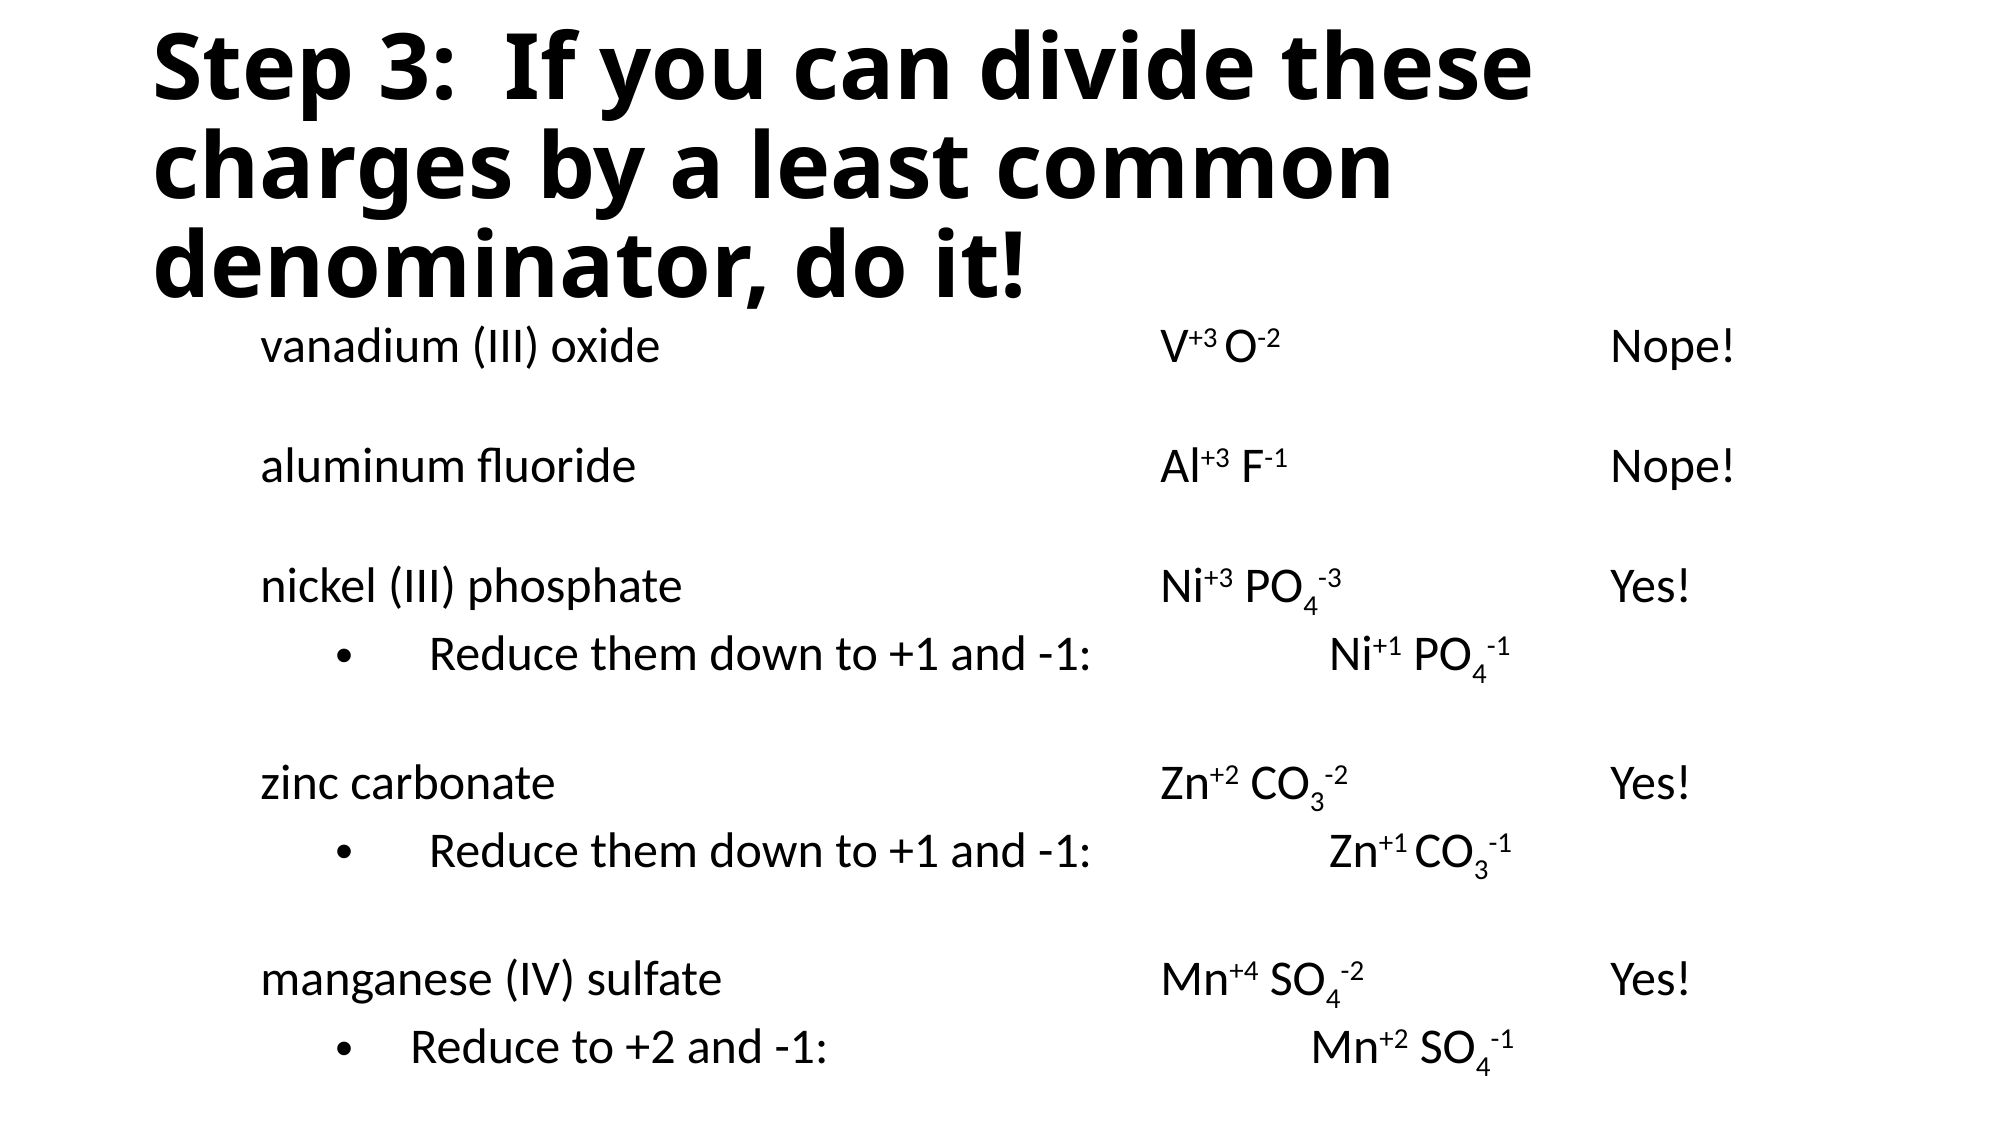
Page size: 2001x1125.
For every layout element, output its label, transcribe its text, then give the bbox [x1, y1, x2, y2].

title Step 3: If you can divide these charges by a least common denominator, do it! [137, 59, 1863, 278]
text_box vanadium (III) oxide V+3 O-2 Nope! aluminum fluoride Al+3 F-1 Nope! nickel (III) phosphate Ni+3 PO4-3 Yes! Reduce them down to +1 and -1: Ni+1 PO4-1 zinc carbonate Zn+2 CO3-2 Yes! Reduce them down to +1 and -1: Zn+1 CO3-1 manganese (IV) sulfate Mn+4 SO4-2 Yes! Reduce to +2 and -1: Mn+2 SO4-1 [245, 305, 1840, 1125]
